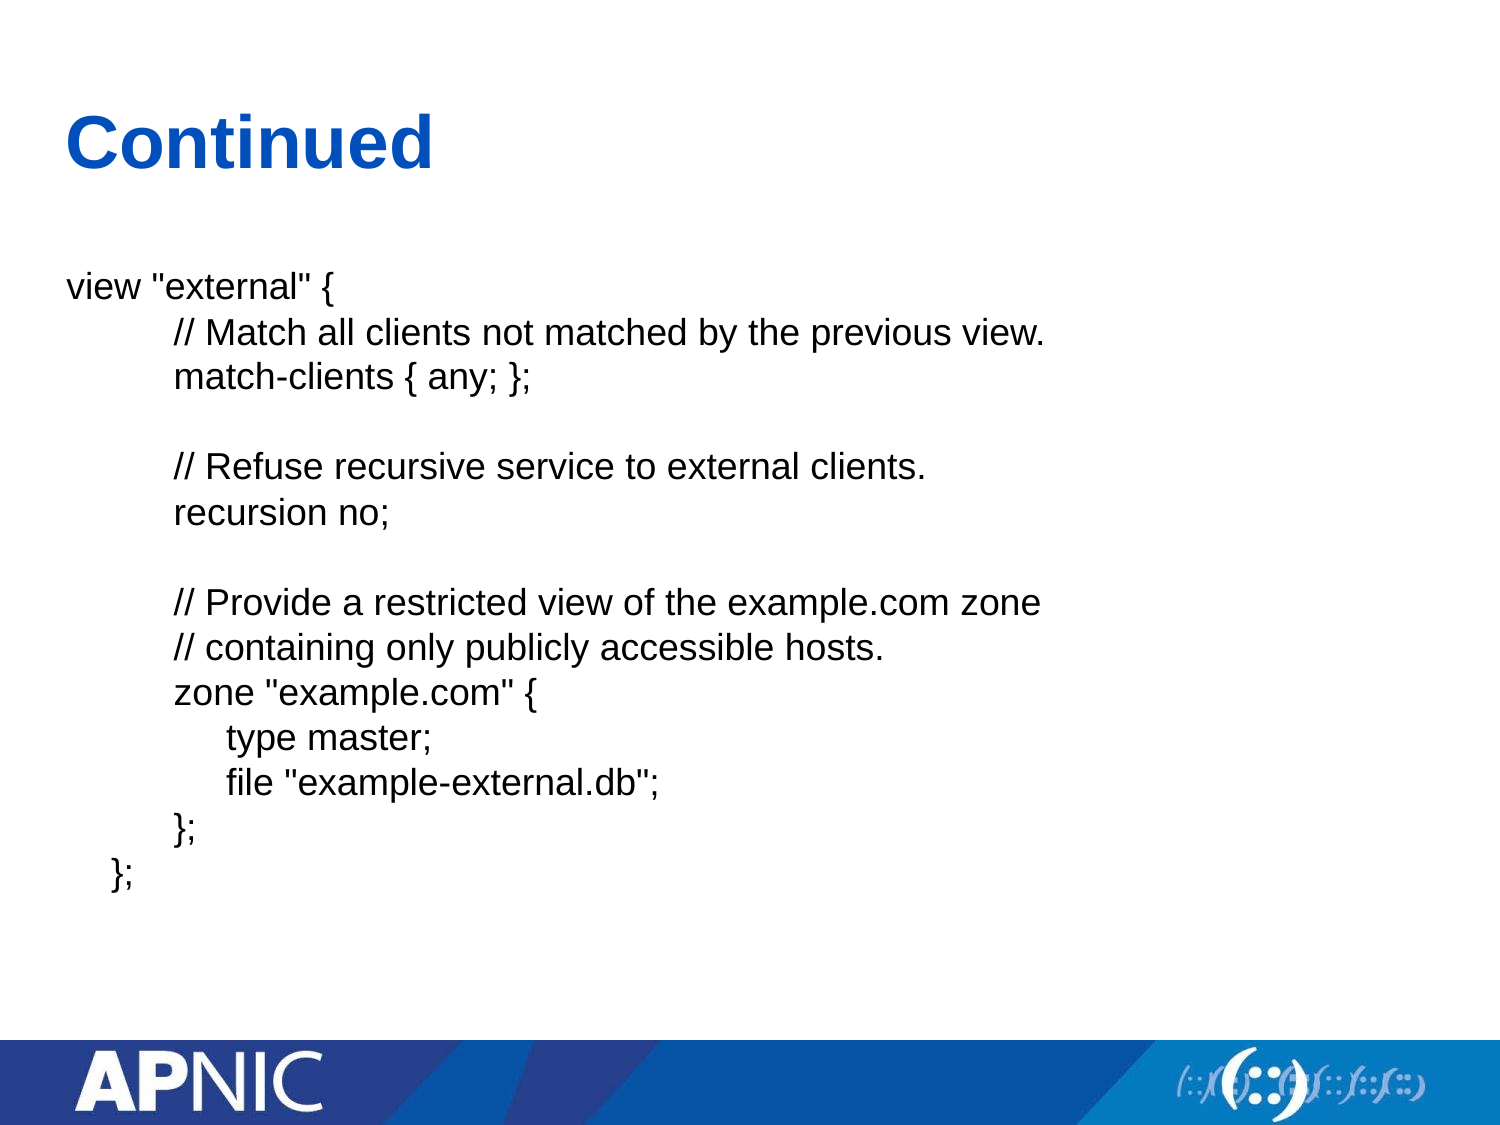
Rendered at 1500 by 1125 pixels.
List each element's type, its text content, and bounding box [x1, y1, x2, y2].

title Continued [64, 45, 1436, 233]
picture [0, 1040, 1500, 1125]
list view "external" { // Match all clients not matched by the previous view. match-clients { any; }; // Refuse recursive service to external clients. recursion no; // Provide a restricted view of the example.com zone // containing only publicly accessible hosts. zone "example.com" { type master; file "example-external.db"; }; }; [66, 262, 1437, 1012]
